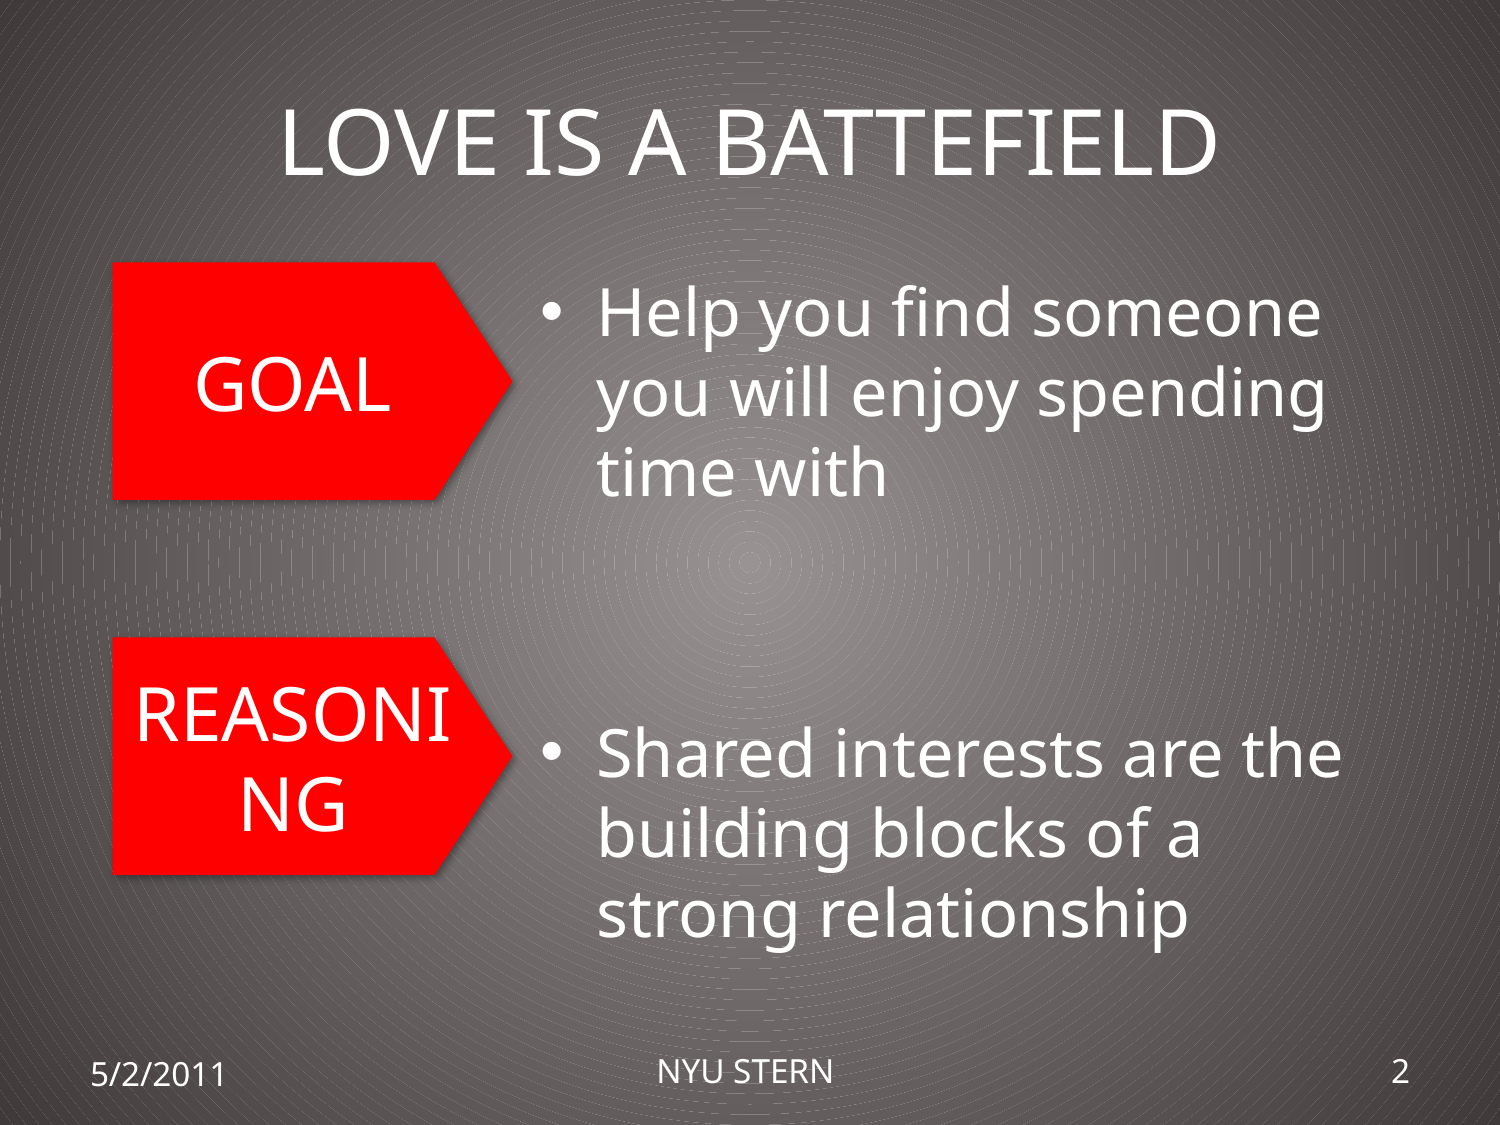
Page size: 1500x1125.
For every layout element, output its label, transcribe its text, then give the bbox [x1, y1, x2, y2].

text_box GOAL [111, 261, 514, 502]
text_box REASONING [111, 636, 514, 877]
list Help you find someone you will enjoy spending time with Shared interests are the building blocks of a strong relationship [525, 262, 1425, 1005]
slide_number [75, 1042, 425, 1103]
slide_number 2 [1074, 1042, 1425, 1103]
title LOVE IS A BATTEFIELD [75, 45, 1425, 233]
footer NYU STERN [512, 1042, 988, 1103]
